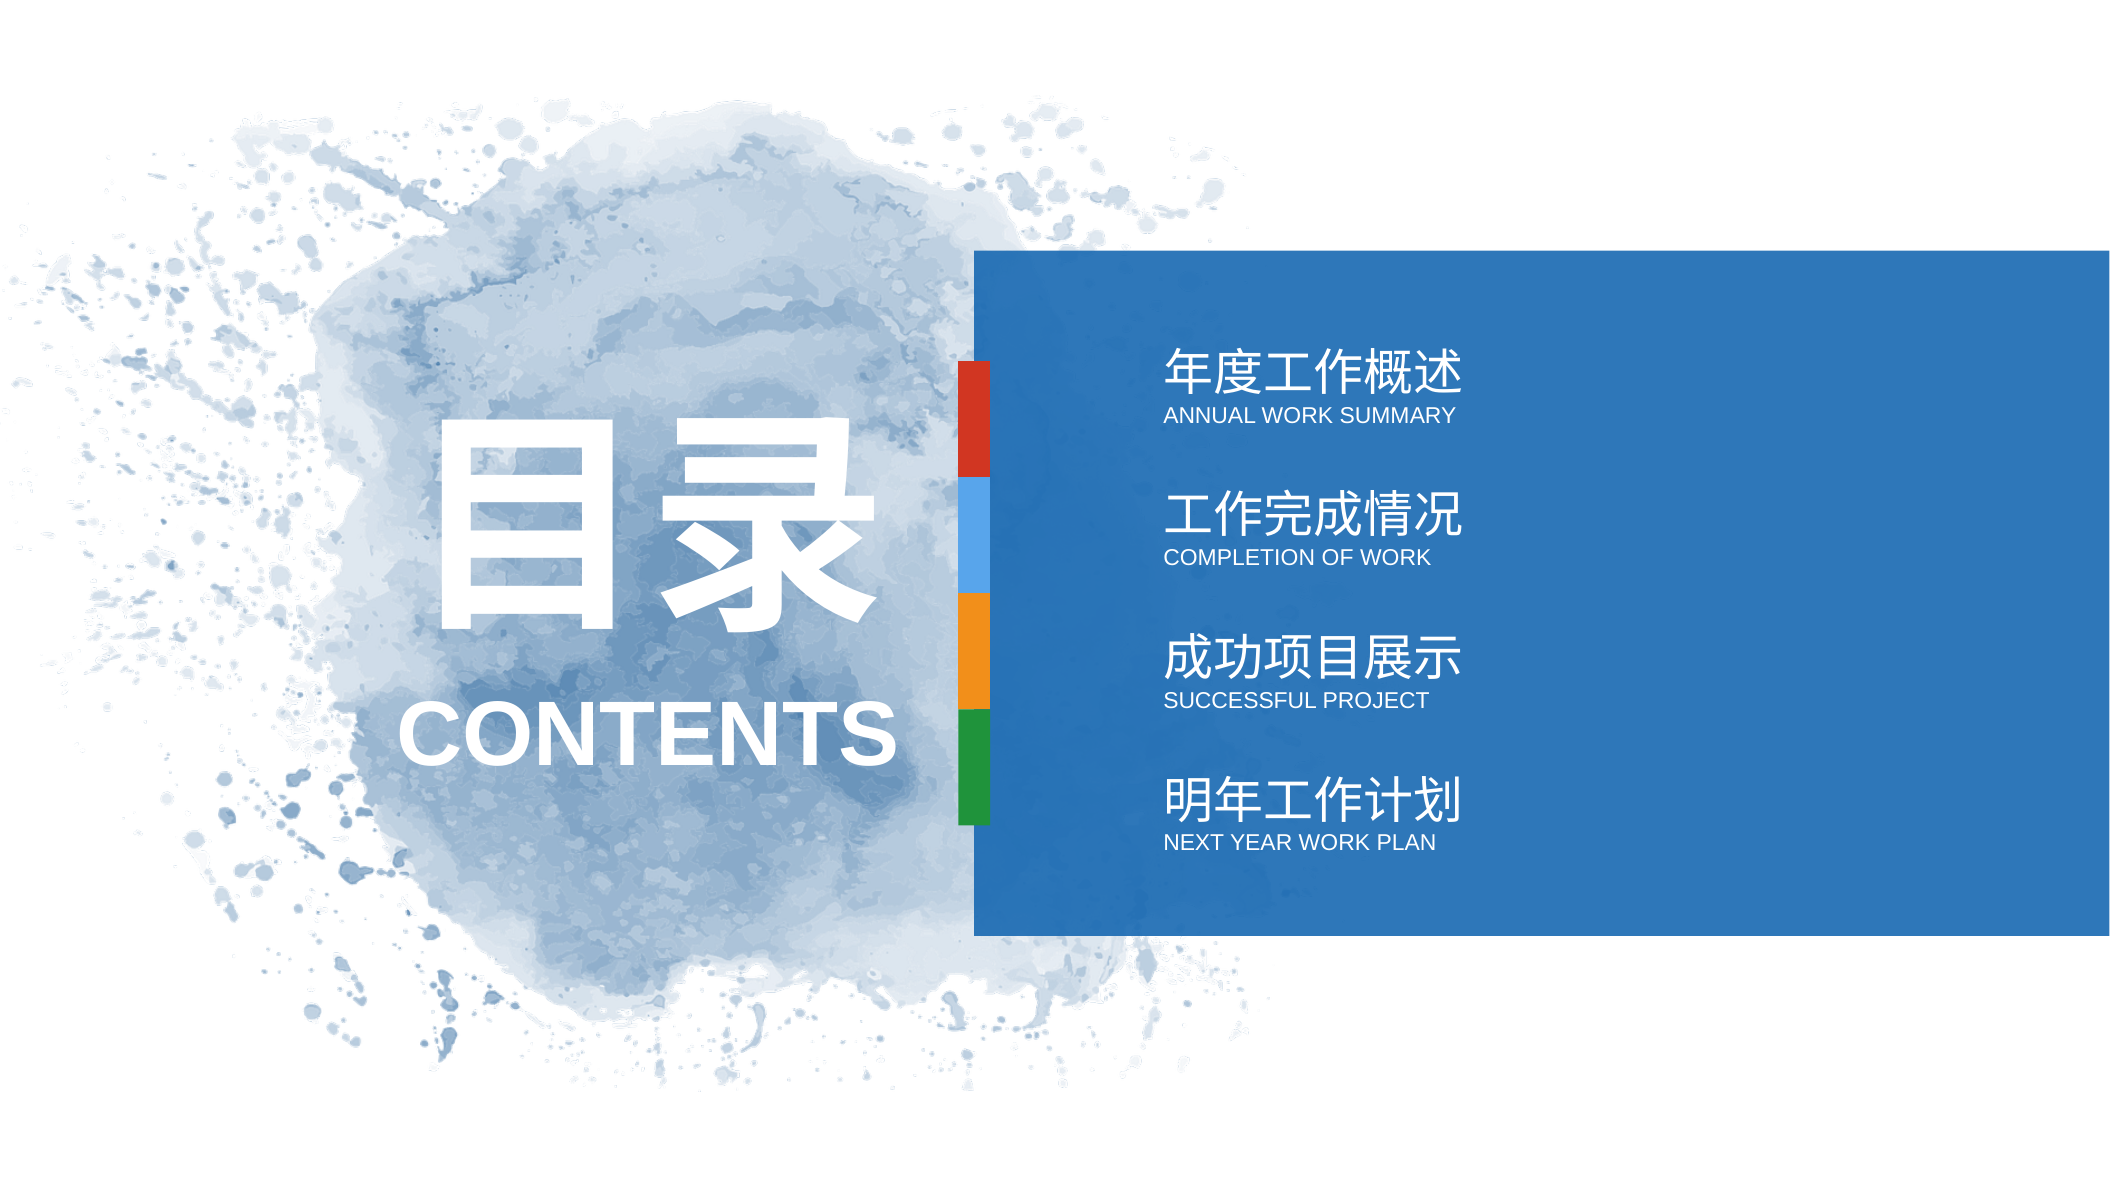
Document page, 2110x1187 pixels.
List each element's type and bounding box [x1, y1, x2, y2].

text_box [741, 577, 1207, 610]
text_box [1425, 250, 2110, 937]
picture [0, 95, 1425, 1092]
